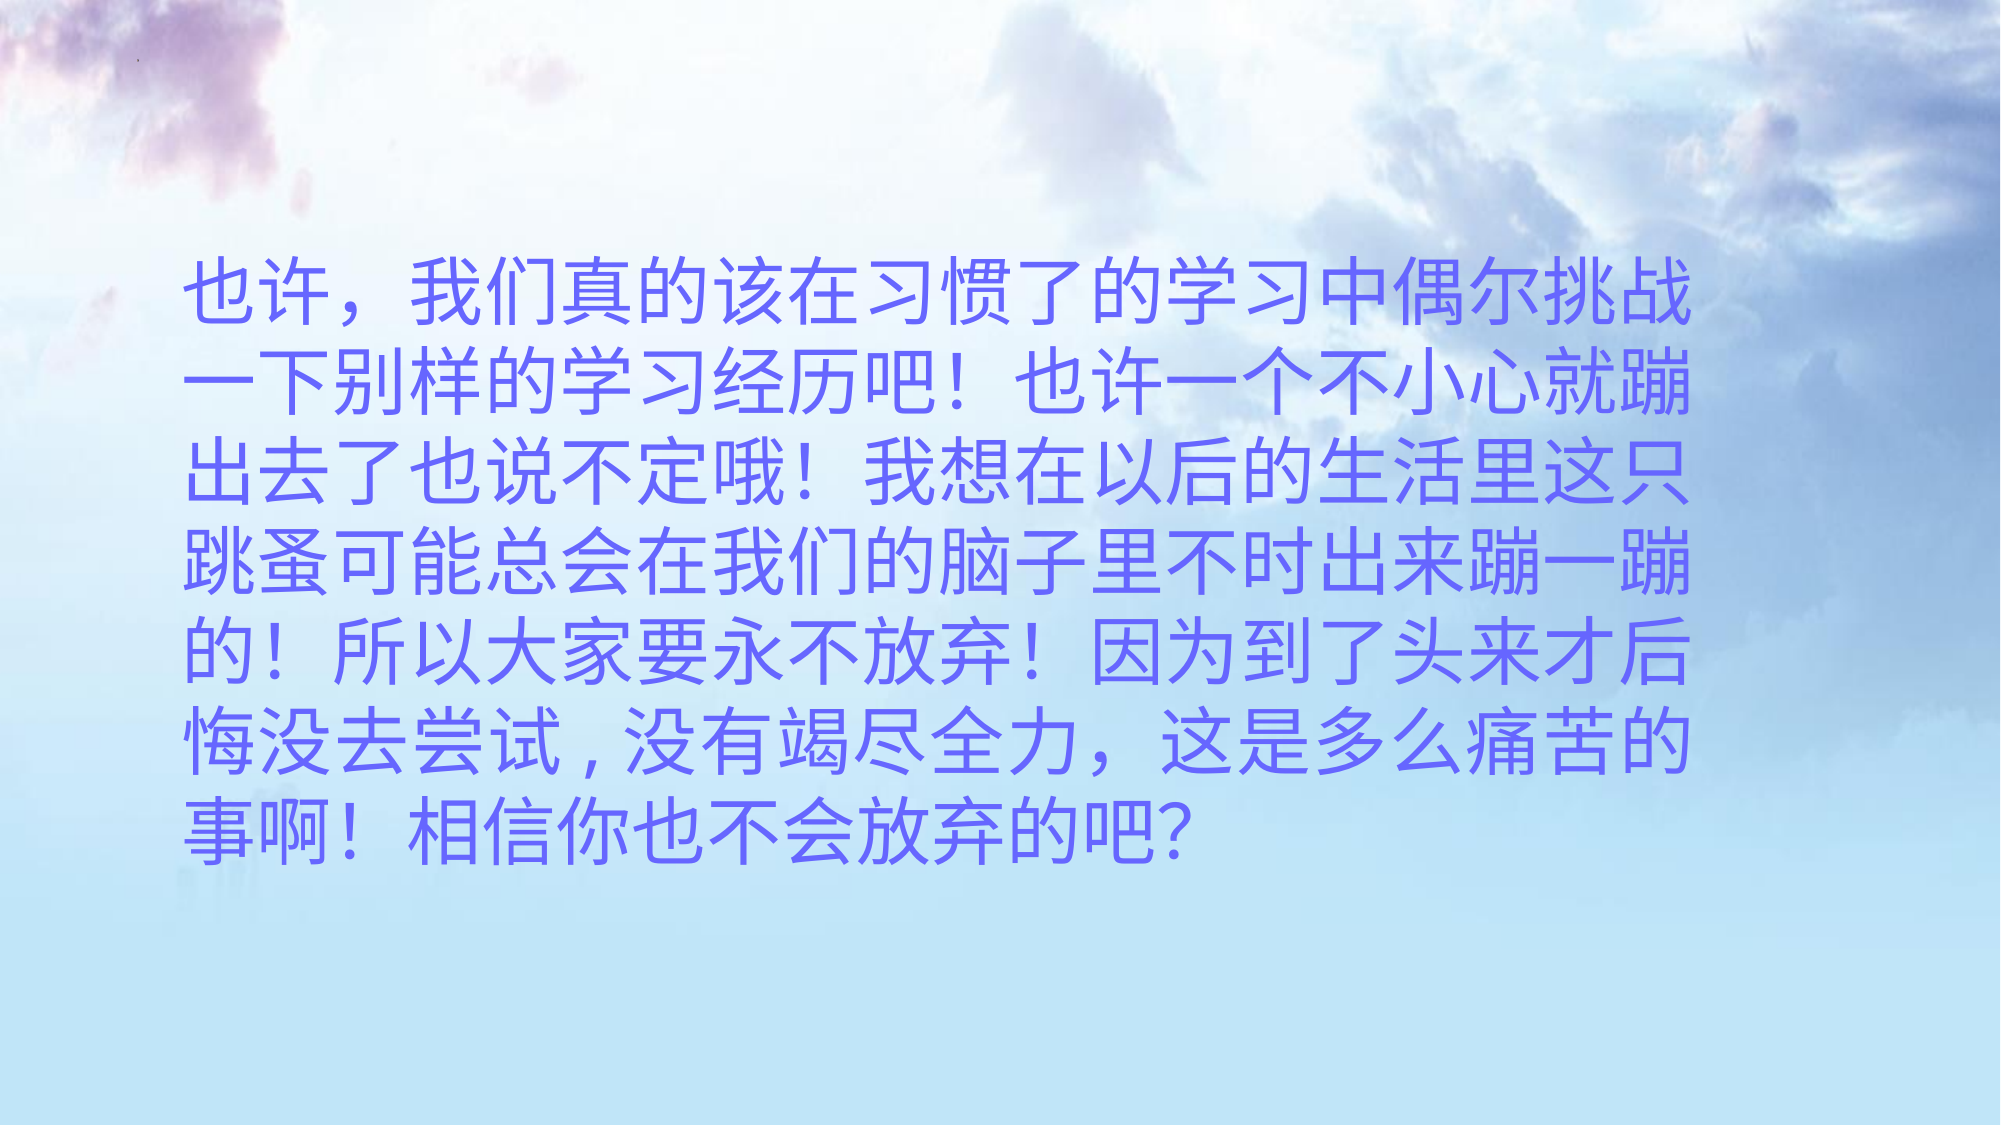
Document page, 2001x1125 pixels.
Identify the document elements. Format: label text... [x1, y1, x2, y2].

picture [0, 0, 2001, 1125]
text_box 也许，我们真的该在习惯了的学习中偶尔挑战一下别样的学习经历吧！也许一个不小心就蹦出去了也说不定哦！我想在以后的生活里这只跳蚤可能总会在我们的脑子里不时出来蹦一蹦的！所以大家要永不放弃！因为到了头来才后悔没去尝试,没有竭尽全力，这是多么痛苦的事啊！相信你也不会放弃的吧？ [166, 236, 1710, 882]
